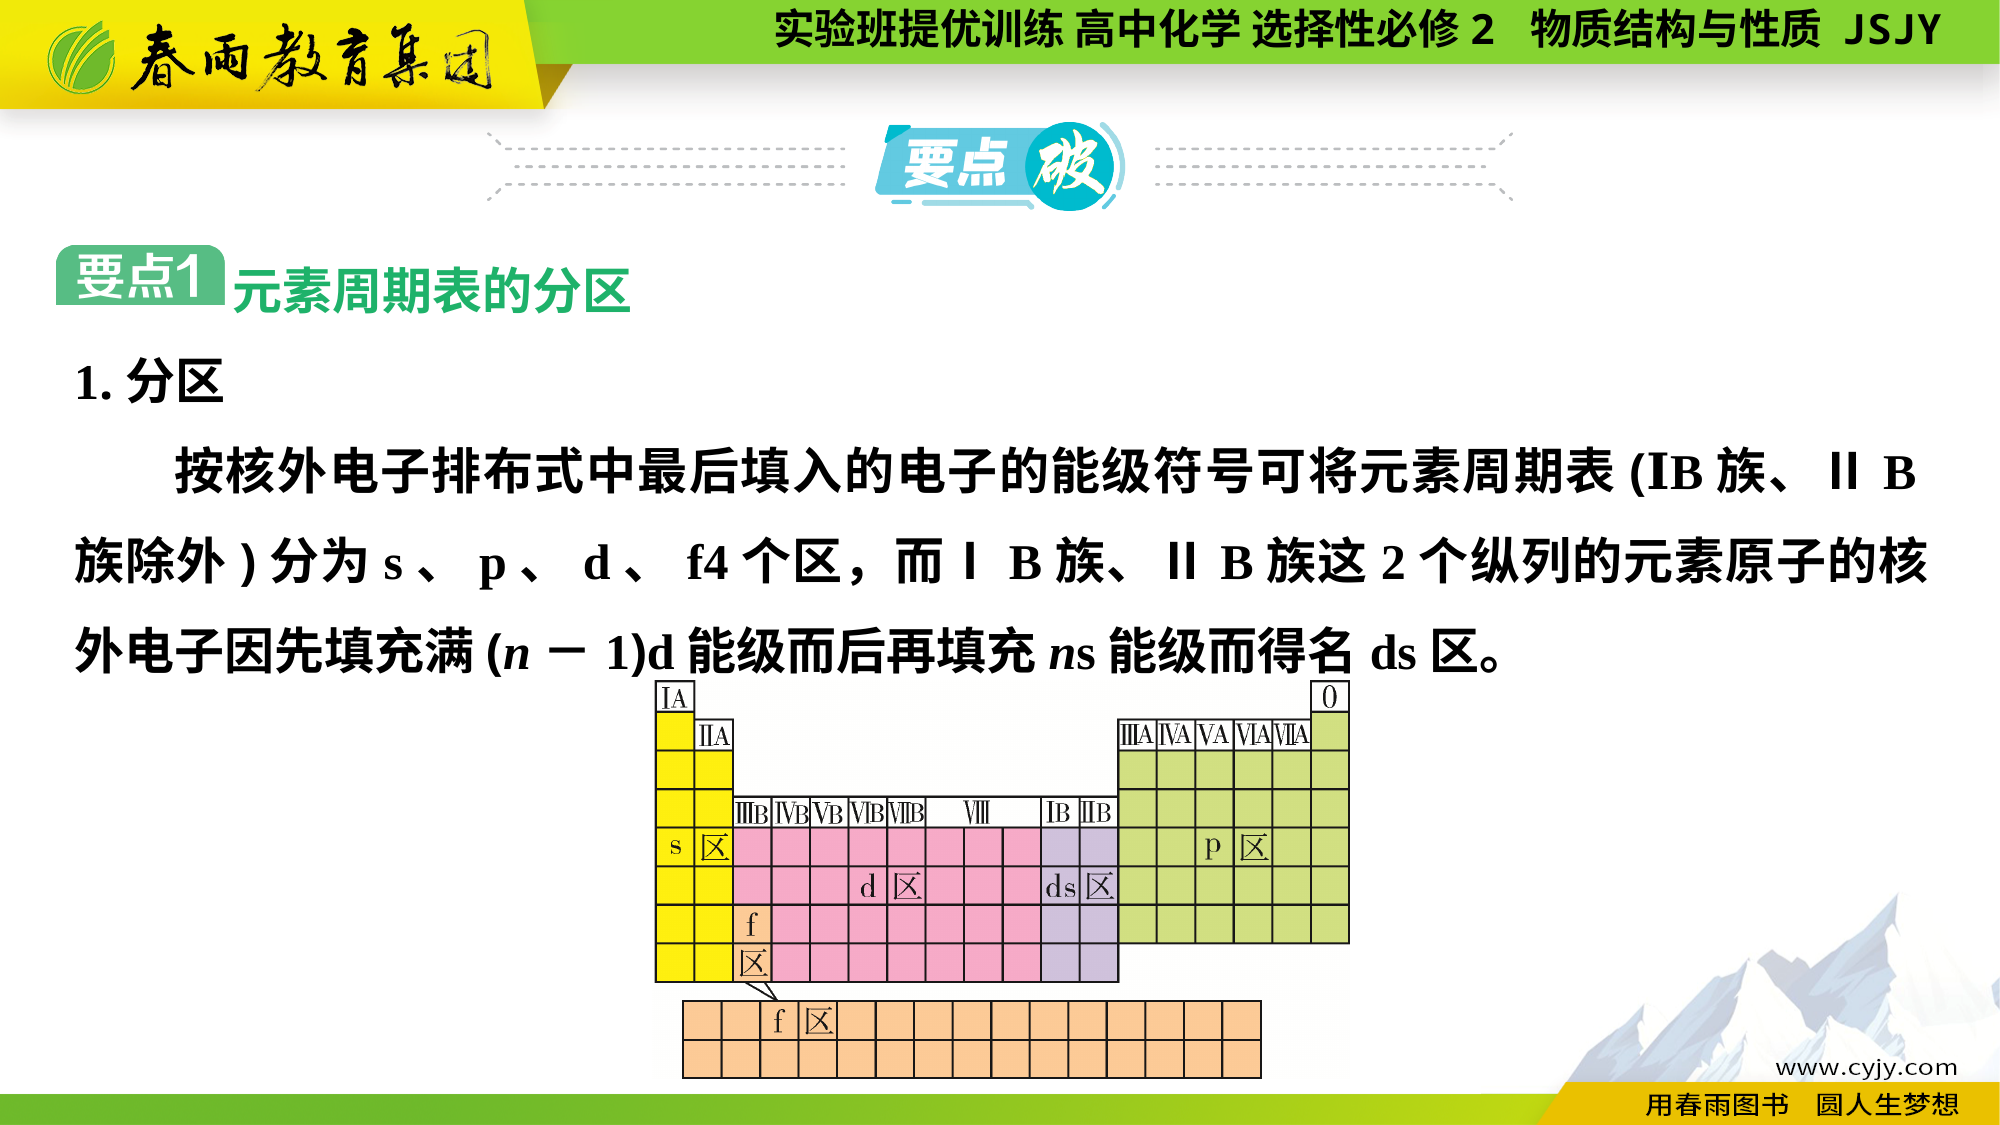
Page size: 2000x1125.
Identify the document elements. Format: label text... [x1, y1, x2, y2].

list 元素周期表的分区 1.分区 按核外电子排布式中最后填入的电子的能级符号可将元素周期表(ⅠB族、ⅡB族除外)分为s、p、d、f4个区，而ⅠB族、ⅡB族这2个纵列的元素原子的核外电子因先填充满(n－1)d能级而后再填充ns能级而得名ds区。 [59, 221, 1944, 692]
picture [0, 0, 2000, 1125]
